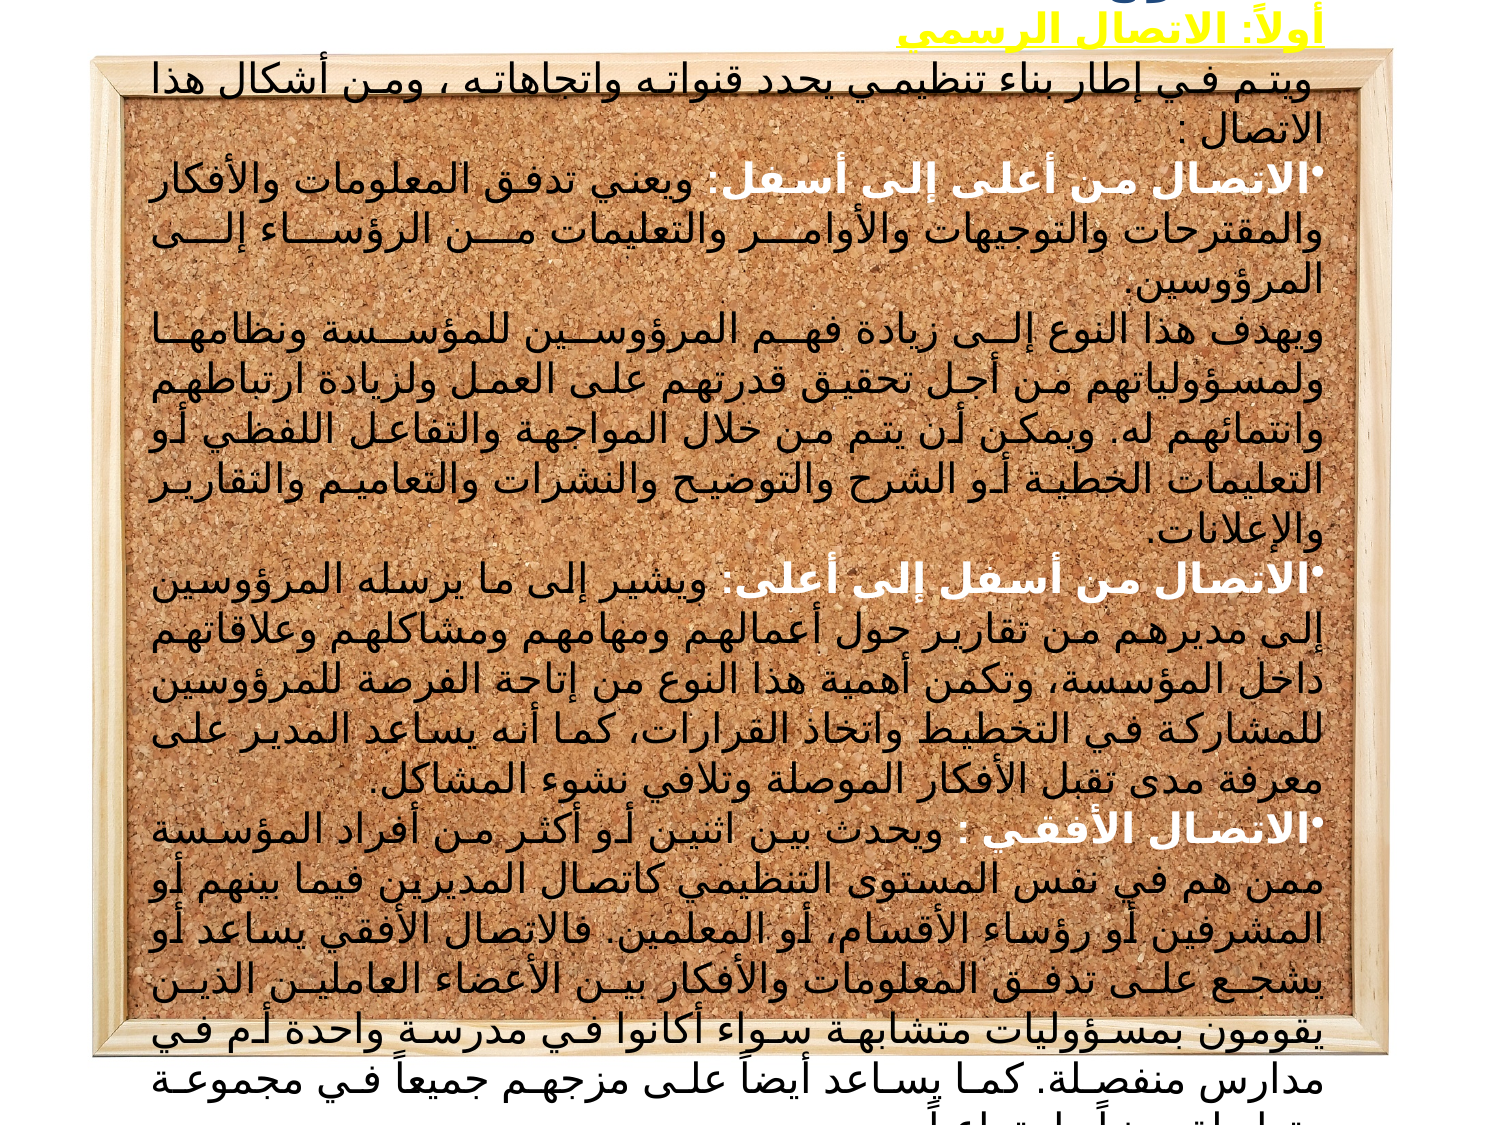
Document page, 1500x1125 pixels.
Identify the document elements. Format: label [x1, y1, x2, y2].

picture [0, 0, 1500, 1114]
text_box [135, 1121, 1341, 1125]
